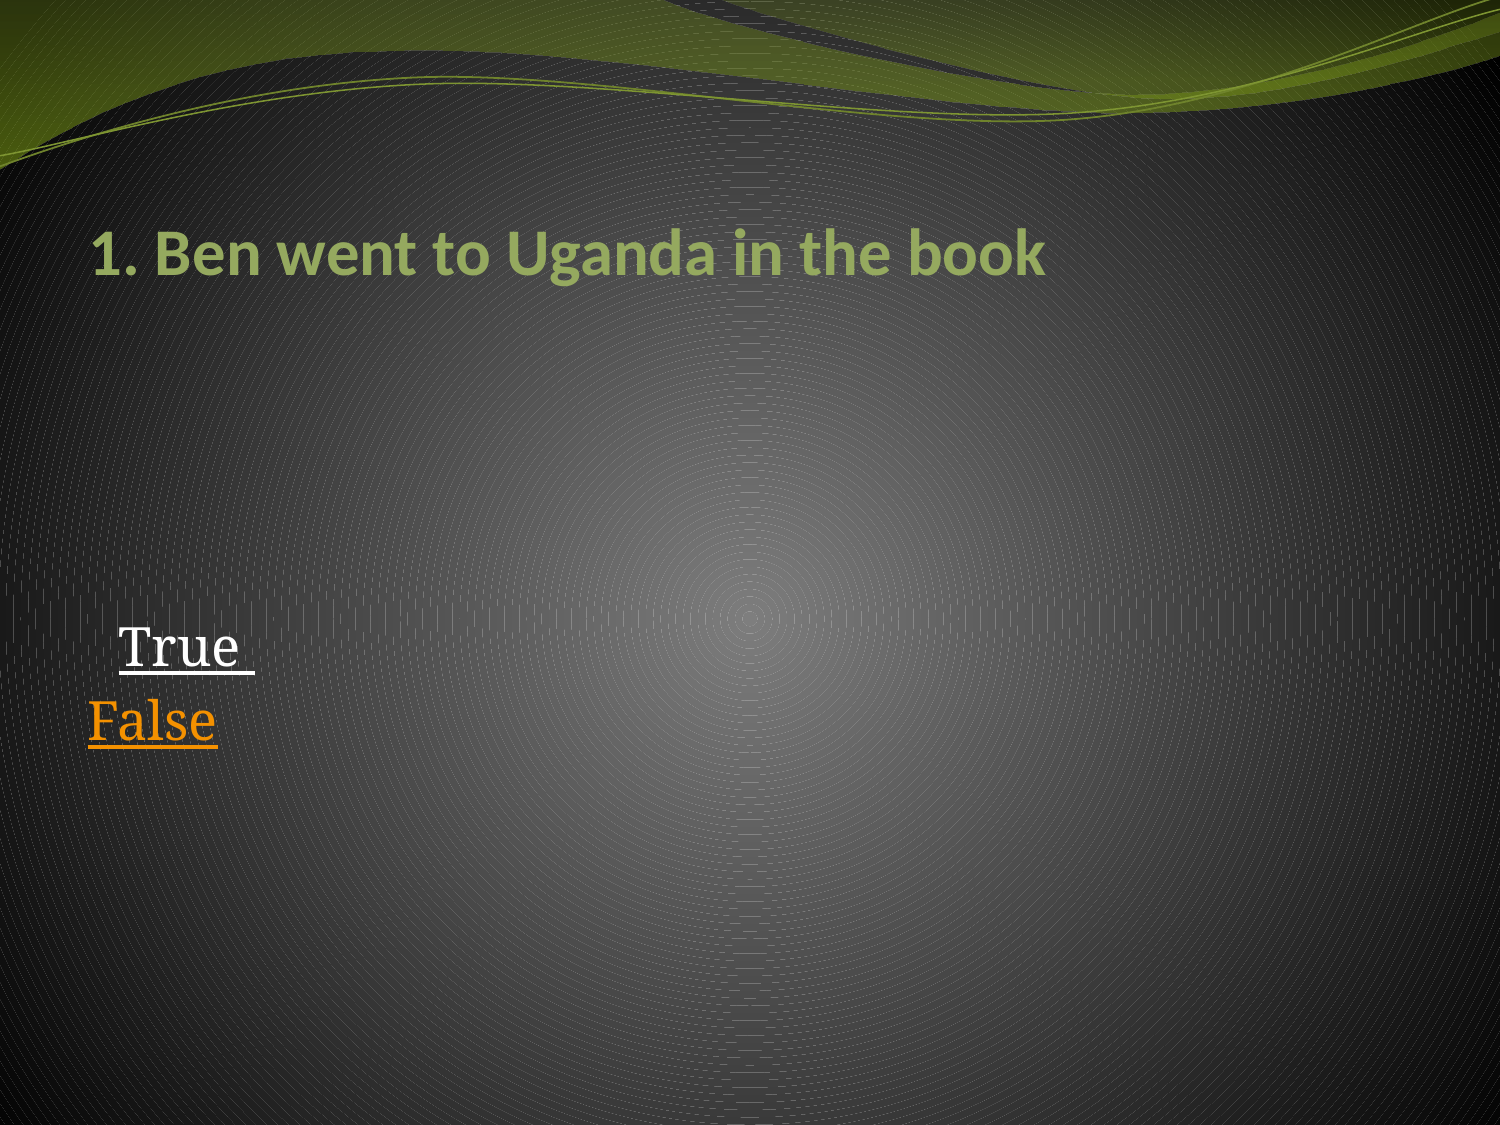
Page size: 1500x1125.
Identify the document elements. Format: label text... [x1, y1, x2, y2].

title 1. Ben went to Uganda in the book [88, 208, 1377, 289]
subtitle True False [87, 529, 1376, 818]
